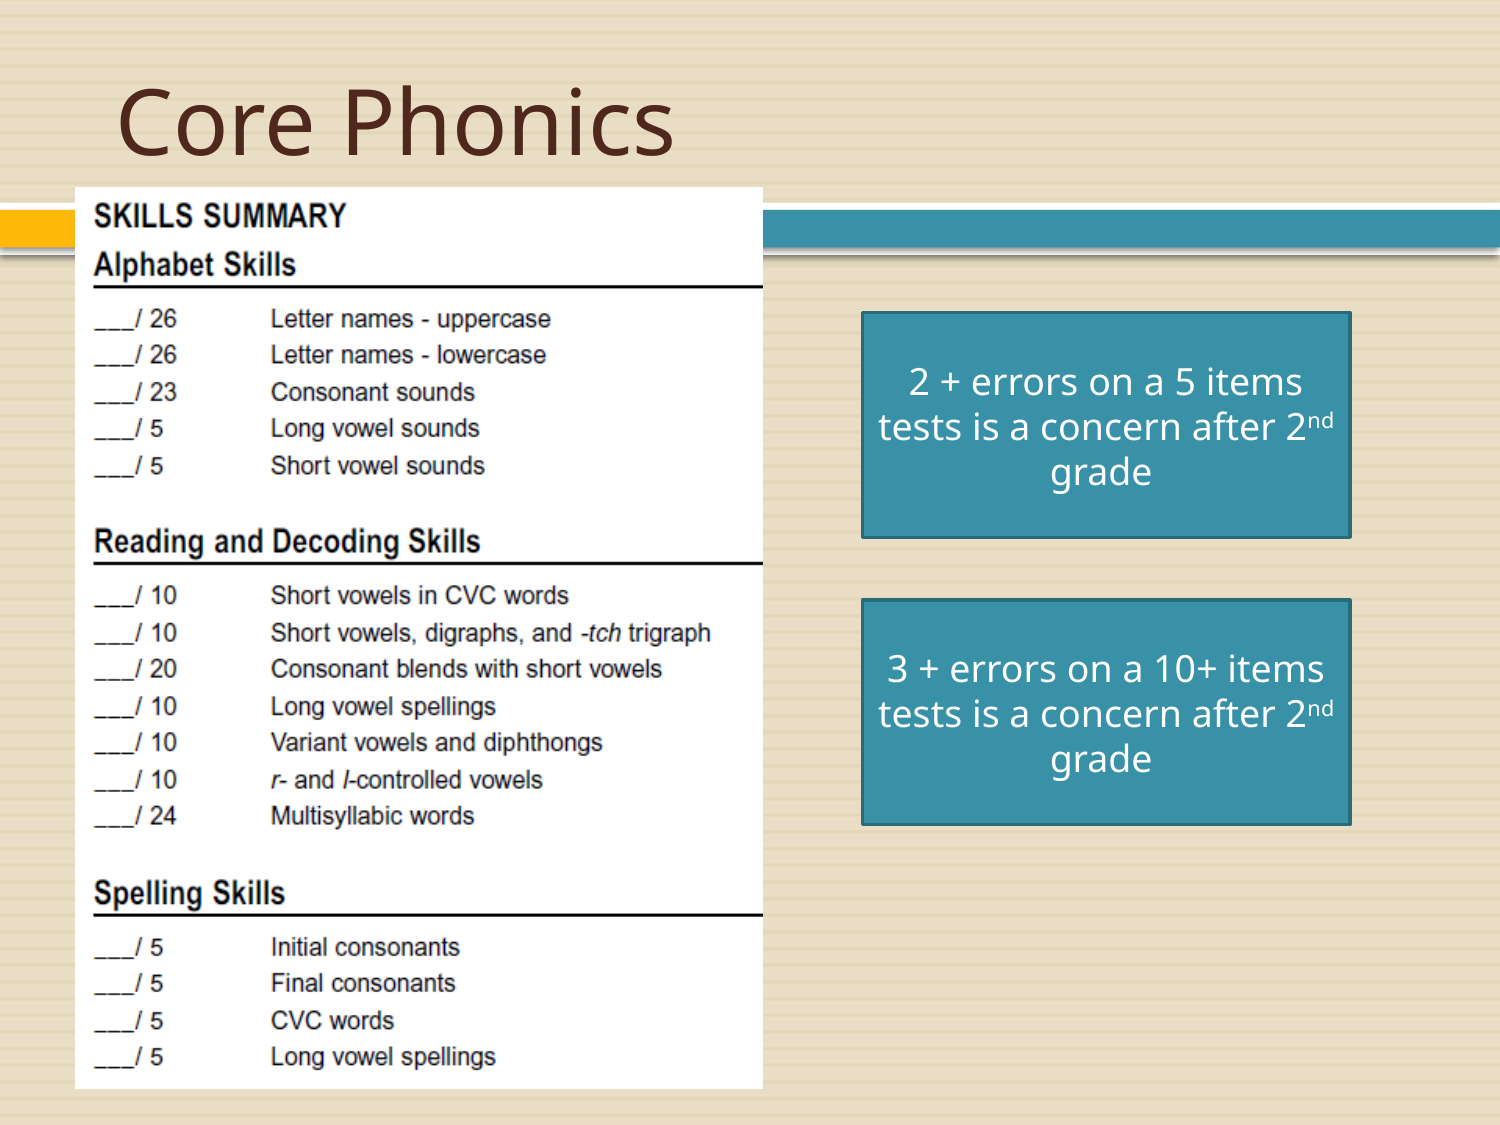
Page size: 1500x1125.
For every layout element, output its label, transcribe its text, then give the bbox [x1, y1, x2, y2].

text_box 2 + errors on a 5 items tests is a concern after 2nd grade [861, 311, 1352, 539]
text_box 3 + errors on a 10+ items tests is a concern after 2nd grade [861, 598, 1352, 826]
picture [74, 187, 763, 1090]
title Core Phonics [100, 37, 1439, 201]
